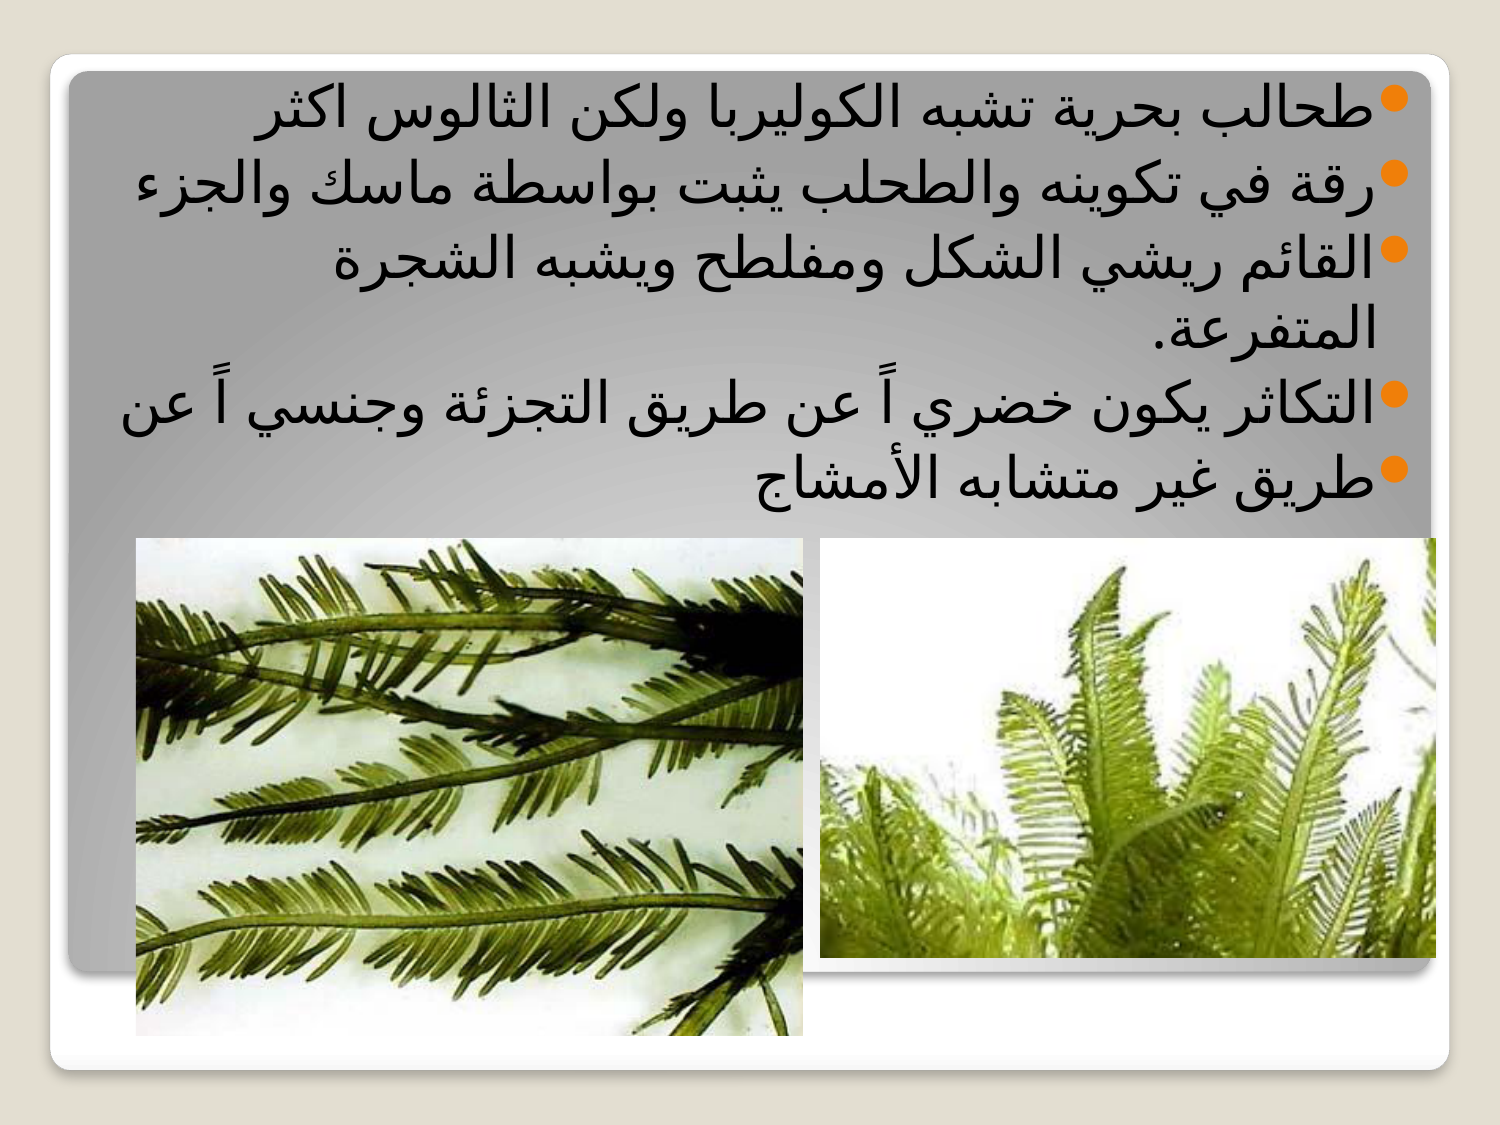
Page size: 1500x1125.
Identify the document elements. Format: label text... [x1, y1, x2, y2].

list طحالب بحرية تشبه الكوليربا ولكن الثالوس اكثر رقة في تكوينه والطحلب يثبت بواسطة ماسك والجزء القائم ريشي الشكل ومفلطح ويشبه الشجرة المتفرعة. التكاثر يكون خضري اً عن طريق التجزئة وجنسي اً عن طريق غير متشابه الأمشاج [88, 54, 1439, 787]
picture [135, 538, 804, 1036]
picture [820, 538, 1436, 959]
